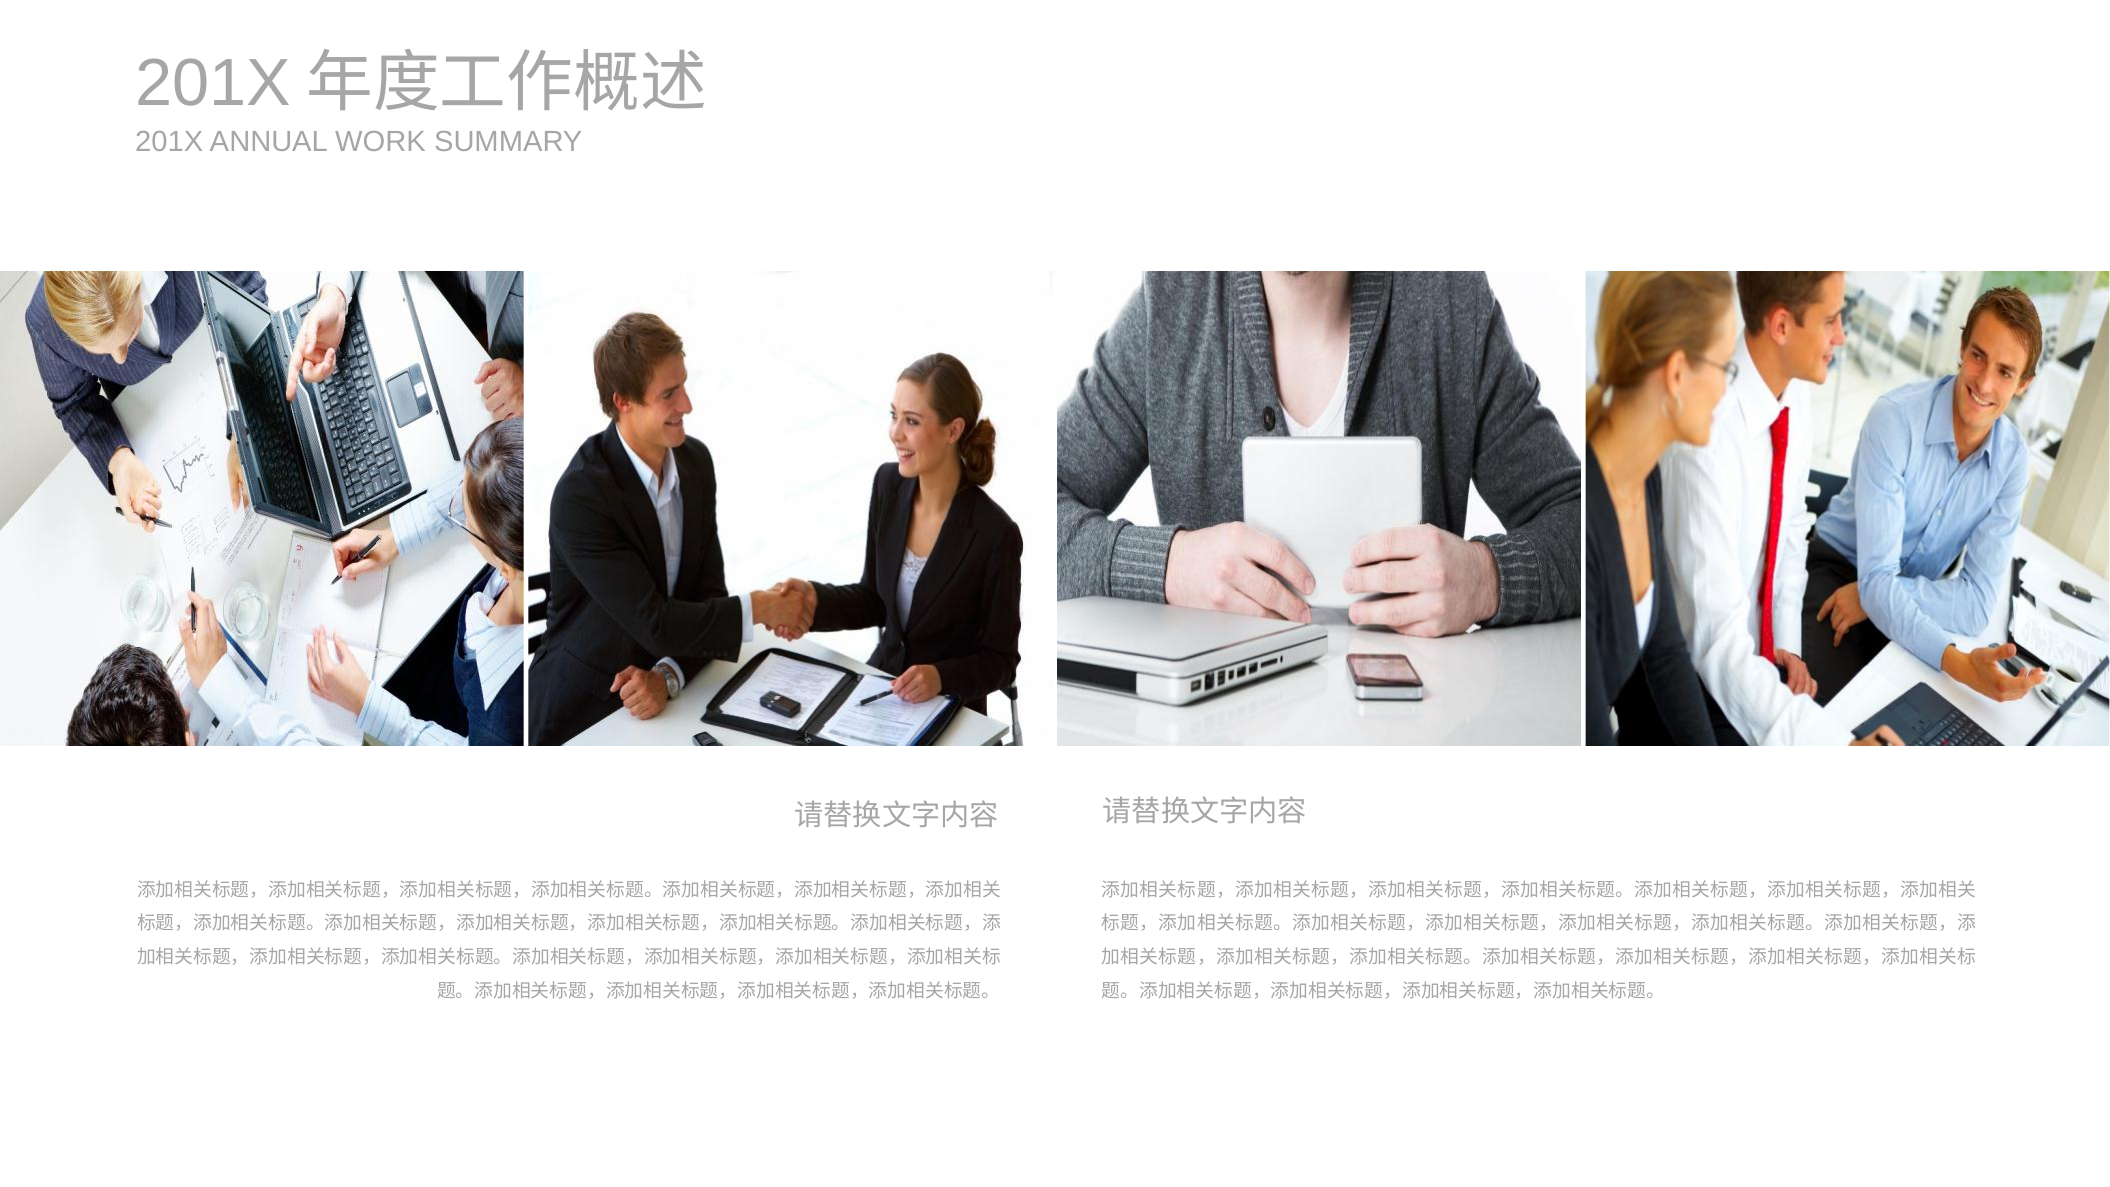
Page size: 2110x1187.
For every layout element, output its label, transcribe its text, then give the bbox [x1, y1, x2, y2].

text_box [1101, 792, 1976, 1003]
text_box 201X年度工作概述 [135, 38, 783, 119]
text_box [527, 271, 1053, 747]
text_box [133, 796, 1000, 1003]
text_box [1056, 271, 1582, 747]
text_box [1585, 271, 2110, 747]
text_box 201X ANNUAL WORK SUMMARY [135, 122, 596, 158]
text_box [0, 271, 525, 747]
